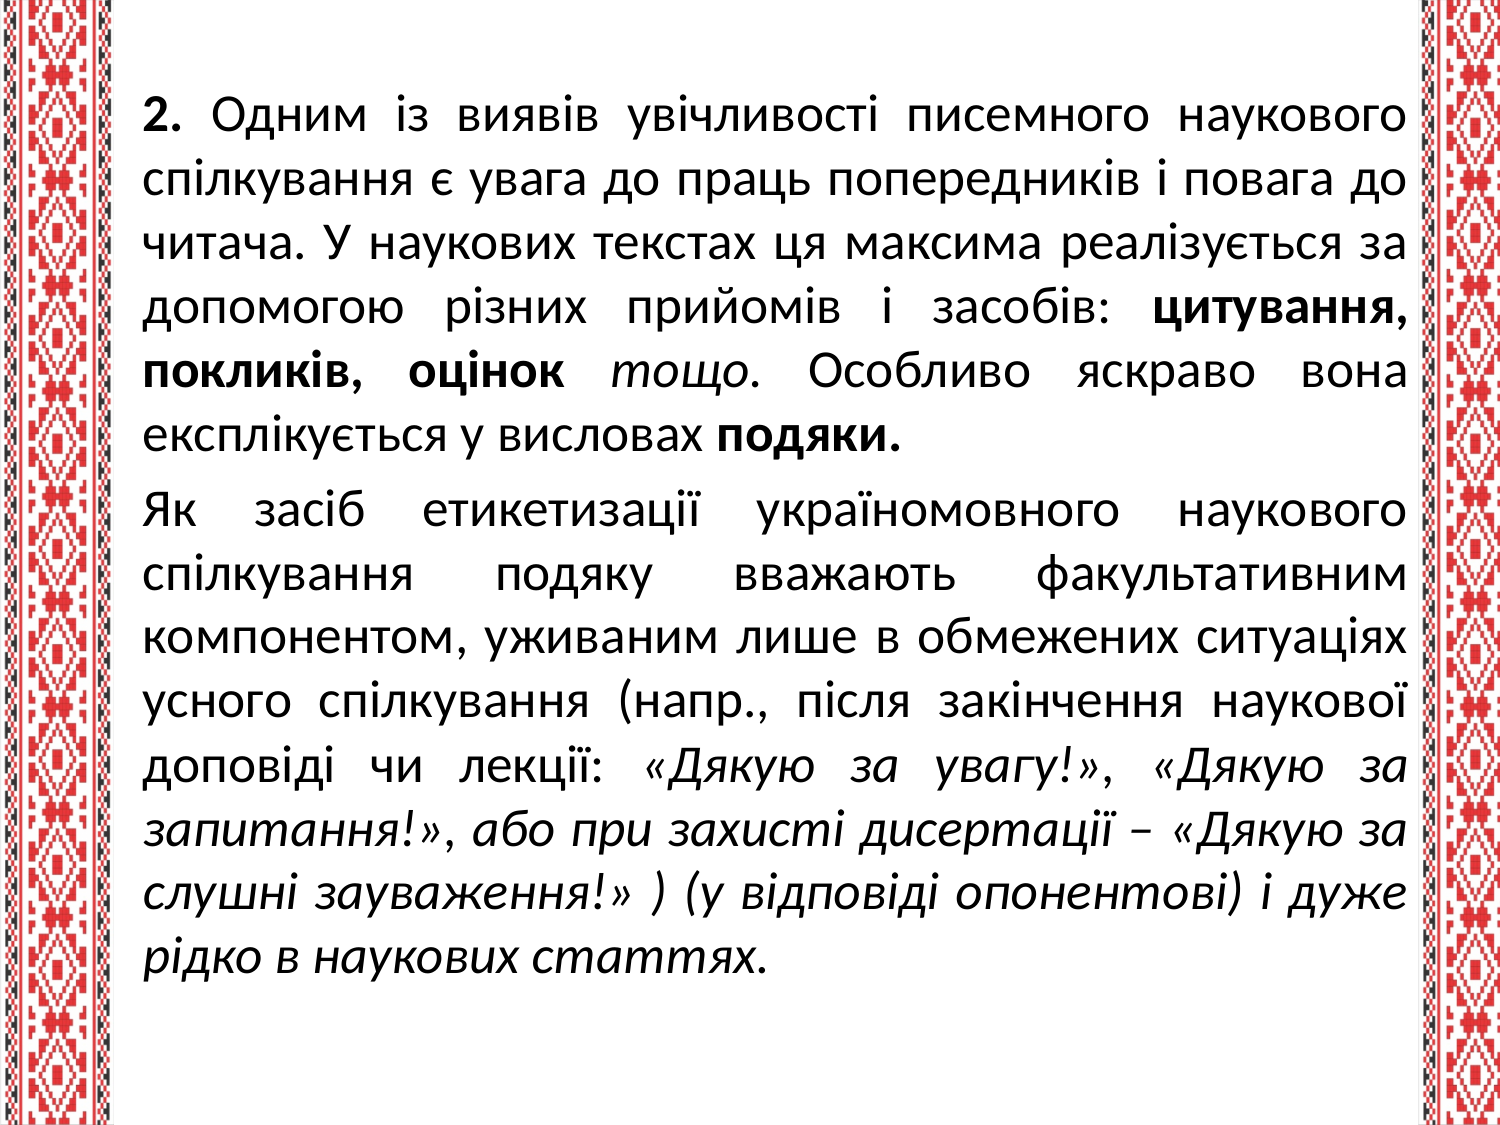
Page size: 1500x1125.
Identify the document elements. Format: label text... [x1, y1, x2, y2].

list 2. Одним із виявів увічливості писемного наукового спілкування є увага до праць попередників і повага до читача. У наукових текстах ця максима реалізується за допомогою різних прийомів і засобів: цитування, покликів, оцінок тощо. Особливо яскраво вона експлікується у висловах подяки. Як засіб етикетизації україномовного наукового спілкування подяку вважають факультативним компонентом, уживаним лише в обмежених ситуаціях усного спілкування (напр., після закінчення наукової доповіді чи лекції: «Дякую за увагу!», «Дякую за запитання!», або при захисті дисертації – «Дякую за слушні зауваження!» ) (у відповіді опонентові) і дуже рідко в наукових статтях. [114, 70, 1418, 1005]
picture [911, 1, 1500, 1124]
picture [0, 1, 620, 1124]
